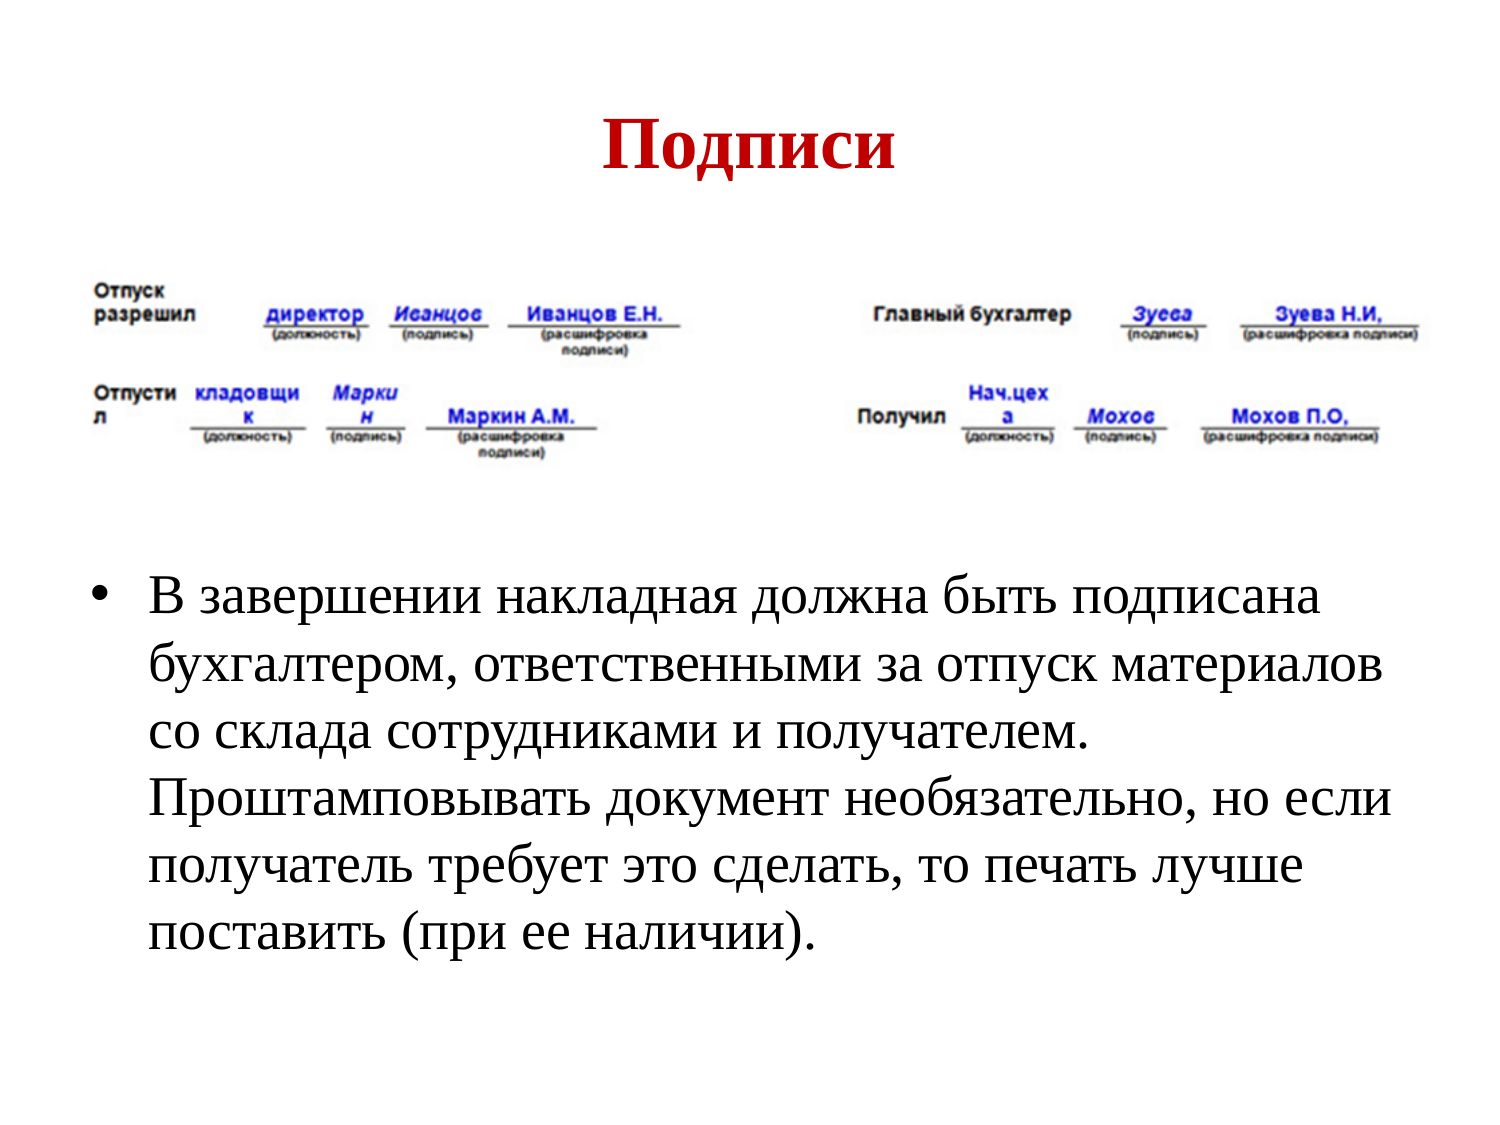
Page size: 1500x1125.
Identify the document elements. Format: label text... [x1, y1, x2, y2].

list В завершении накладная должна быть подписана бухгалтером, ответственными за отпуск материалов со склада сотрудниками и получателем. Проштамповывать документ необязательно, но если получатель требует это сделать, то печать лучше поставить (при ее наличии). [75, 550, 1425, 976]
picture [74, 266, 1500, 477]
title Подписи [75, 45, 1425, 233]
